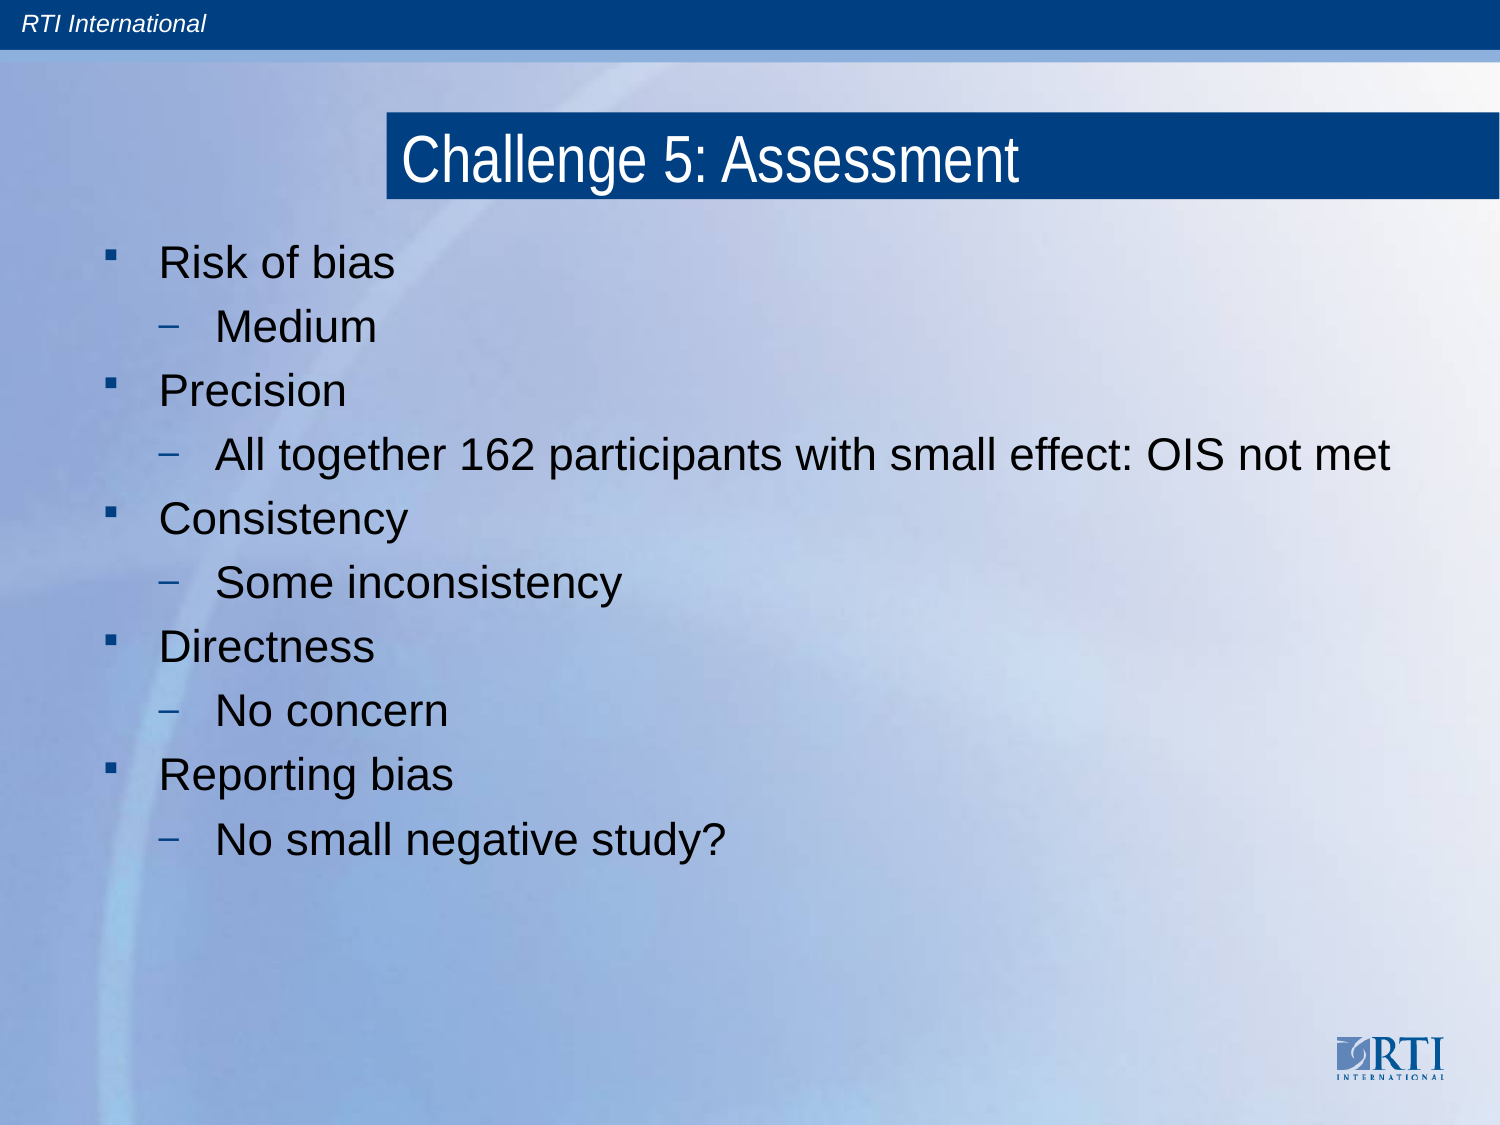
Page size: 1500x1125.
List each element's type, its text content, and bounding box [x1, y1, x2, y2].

title Challenge 5: Assessment [386, 111, 1500, 200]
list Risk of bias Medium Precision All together 162 participants with small effect: OIS not met Consistency Some inconsistency Directness No concern Reporting bias No small negative study? [87, 224, 1426, 1013]
picture [0, 63, 1500, 1125]
